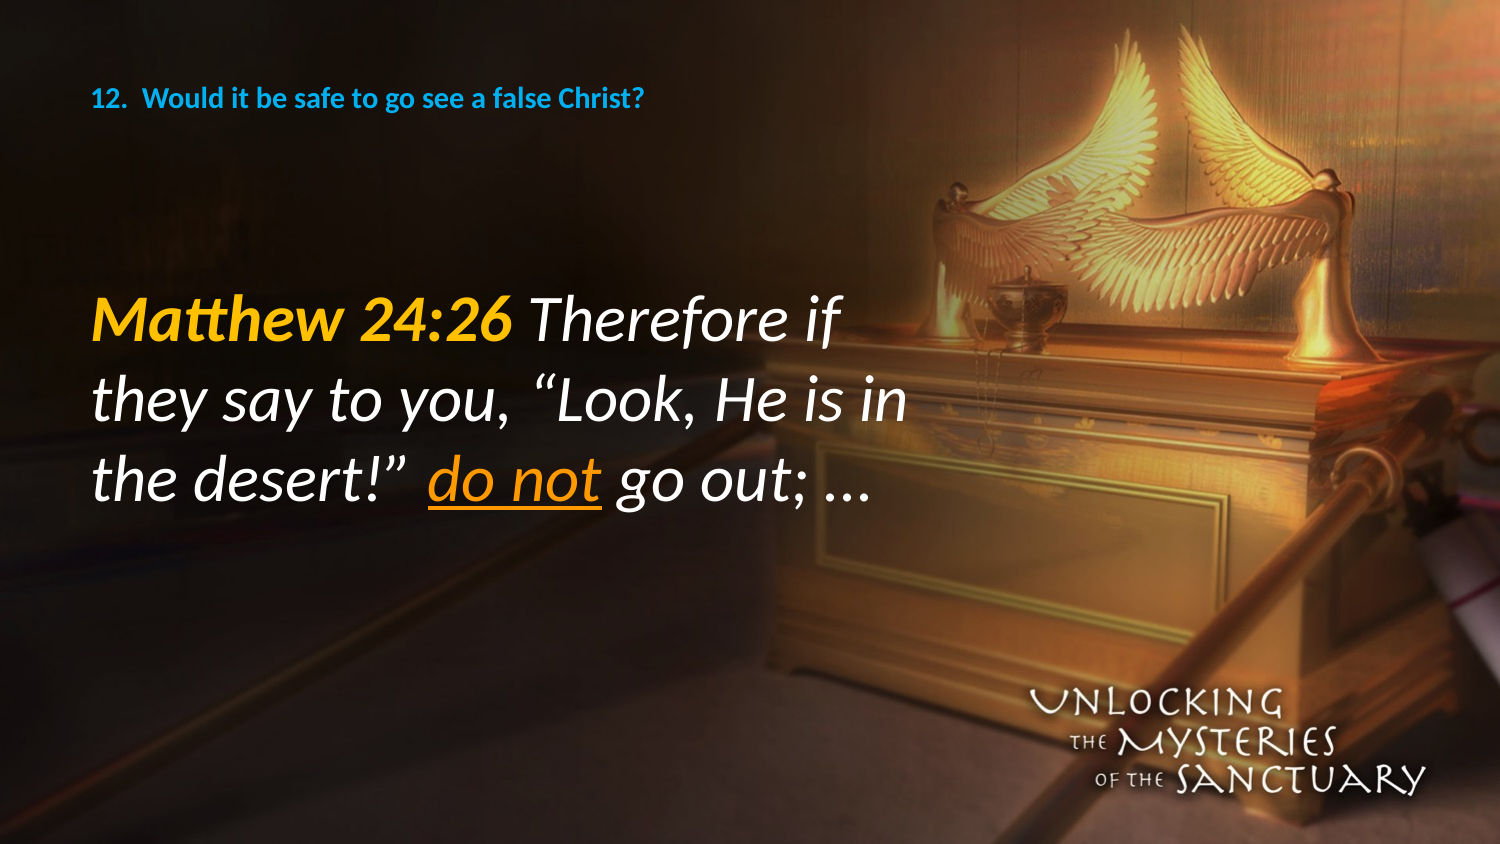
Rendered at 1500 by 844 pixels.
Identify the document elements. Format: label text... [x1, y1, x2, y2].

picture [0, 0, 1500, 844]
title 12. Would it be safe to go see a false Christ? [75, 33, 1425, 175]
list Matthew 24:26 Therefore if they say to you, “Look, He is in the desert!” do not go out; ... [75, 267, 944, 754]
